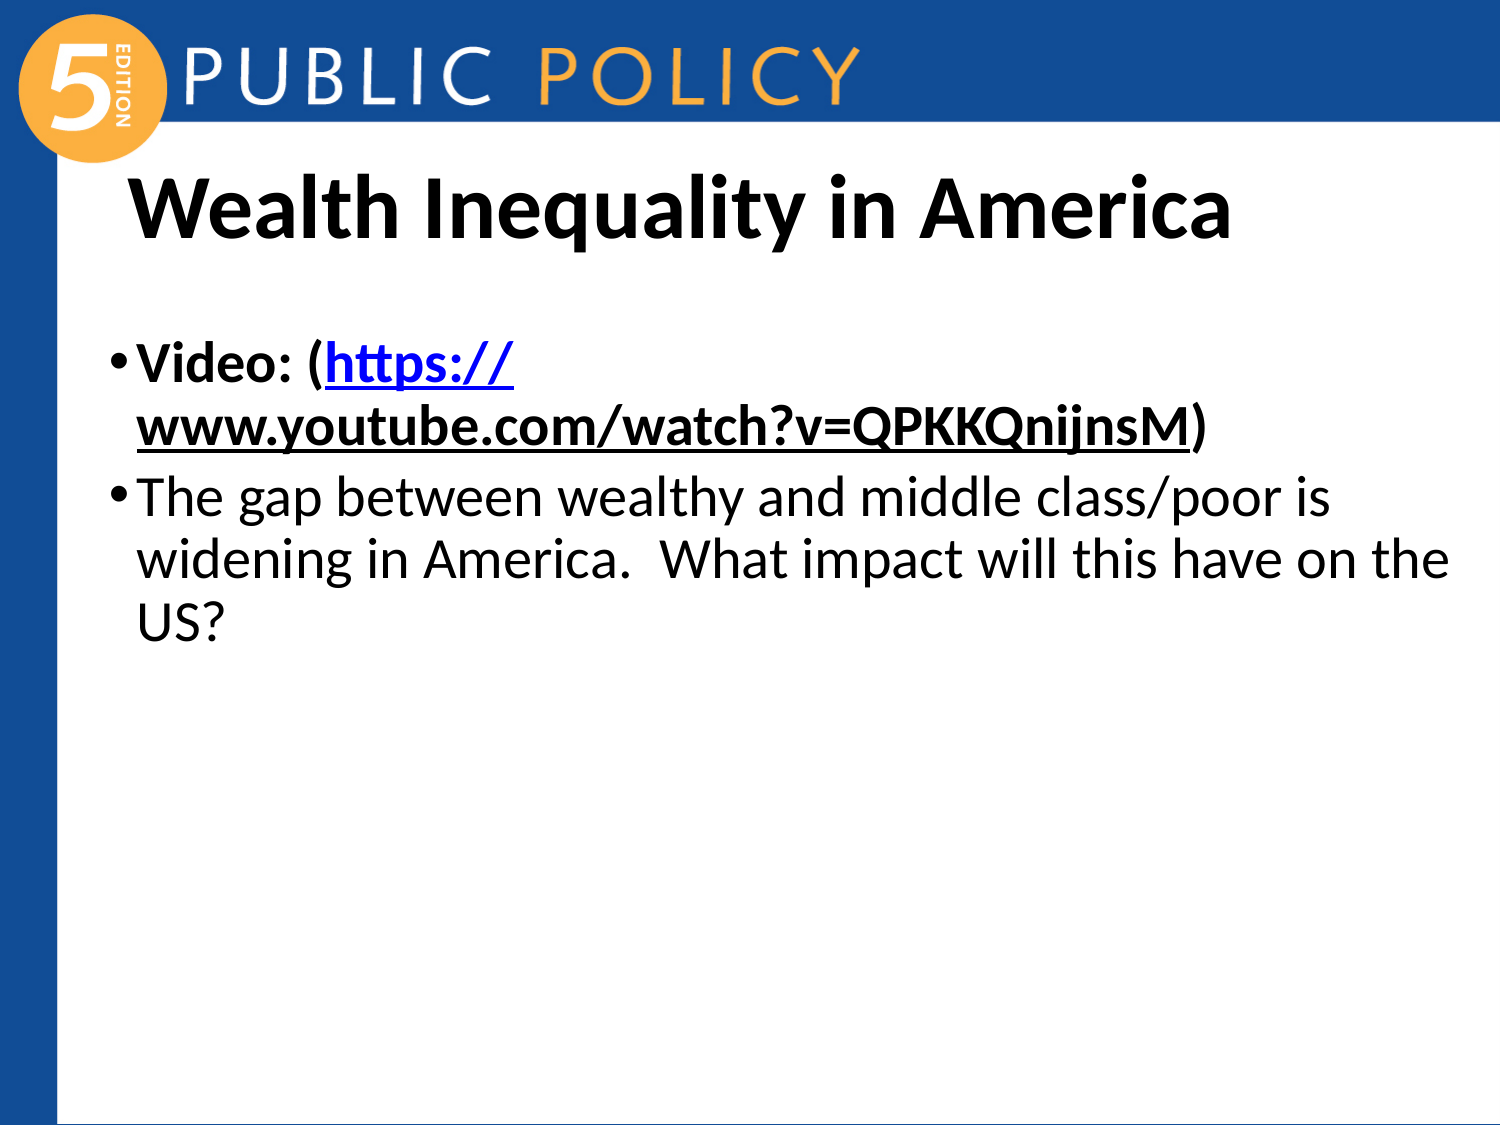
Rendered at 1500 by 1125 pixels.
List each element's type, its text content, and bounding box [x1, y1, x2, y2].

picture [0, 0, 1500, 1125]
title Wealth Inequality in America [112, 99, 1407, 318]
list Video: (https://www.youtube.com/watch?v=QPKKQnijnsM) The gap between wealthy and middle class/poor is widening in America. What impact will this have on the US? [37, 324, 1475, 788]
